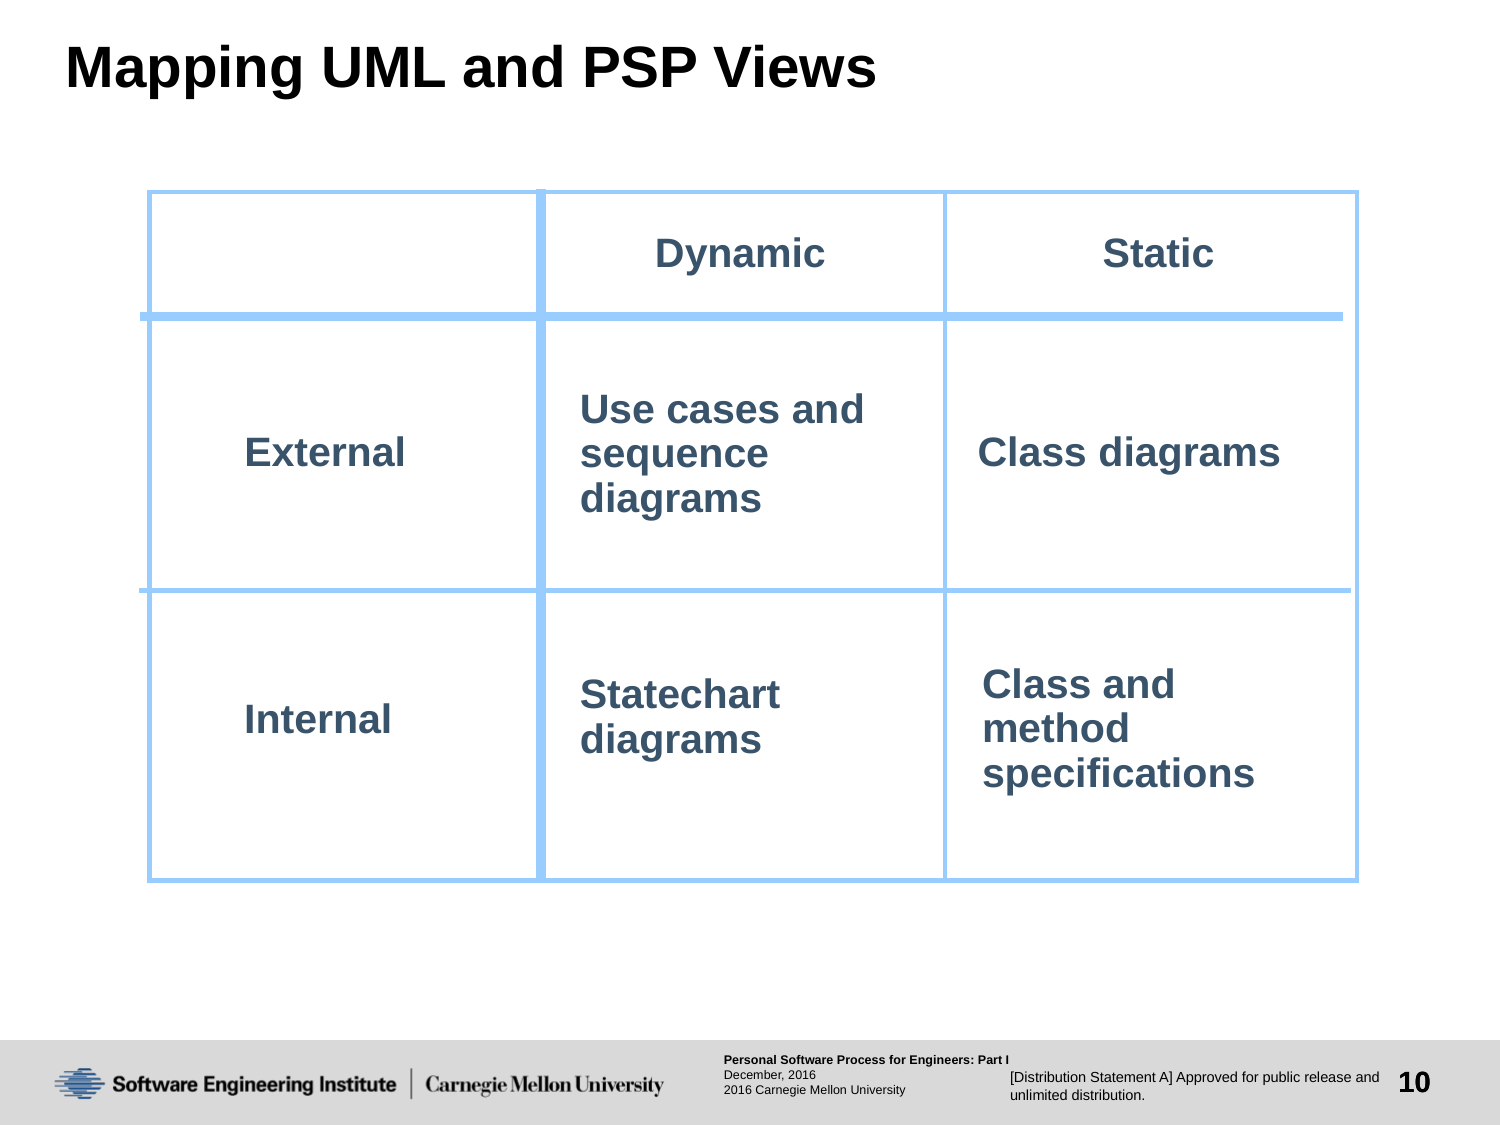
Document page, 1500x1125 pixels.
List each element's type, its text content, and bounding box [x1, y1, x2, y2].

picture [134, 184, 1362, 886]
picture [46, 1061, 673, 1104]
title Mapping UML and PSP Views [65, 37, 1313, 148]
